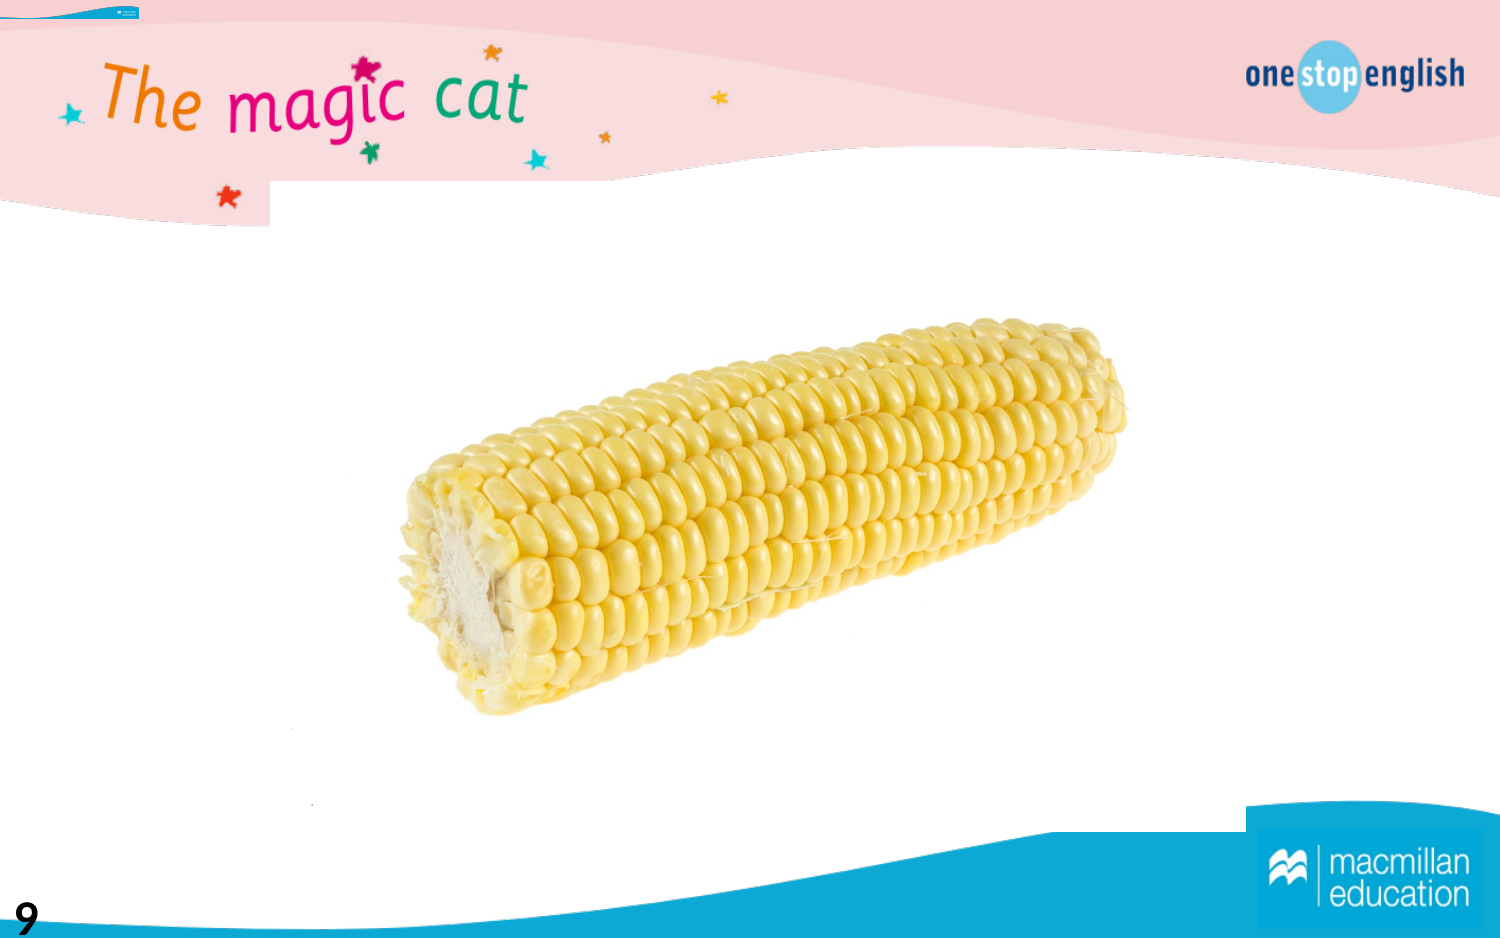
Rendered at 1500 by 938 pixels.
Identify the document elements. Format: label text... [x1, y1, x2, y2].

picture [270, 181, 1246, 832]
footer 9 [0, 890, 475, 938]
